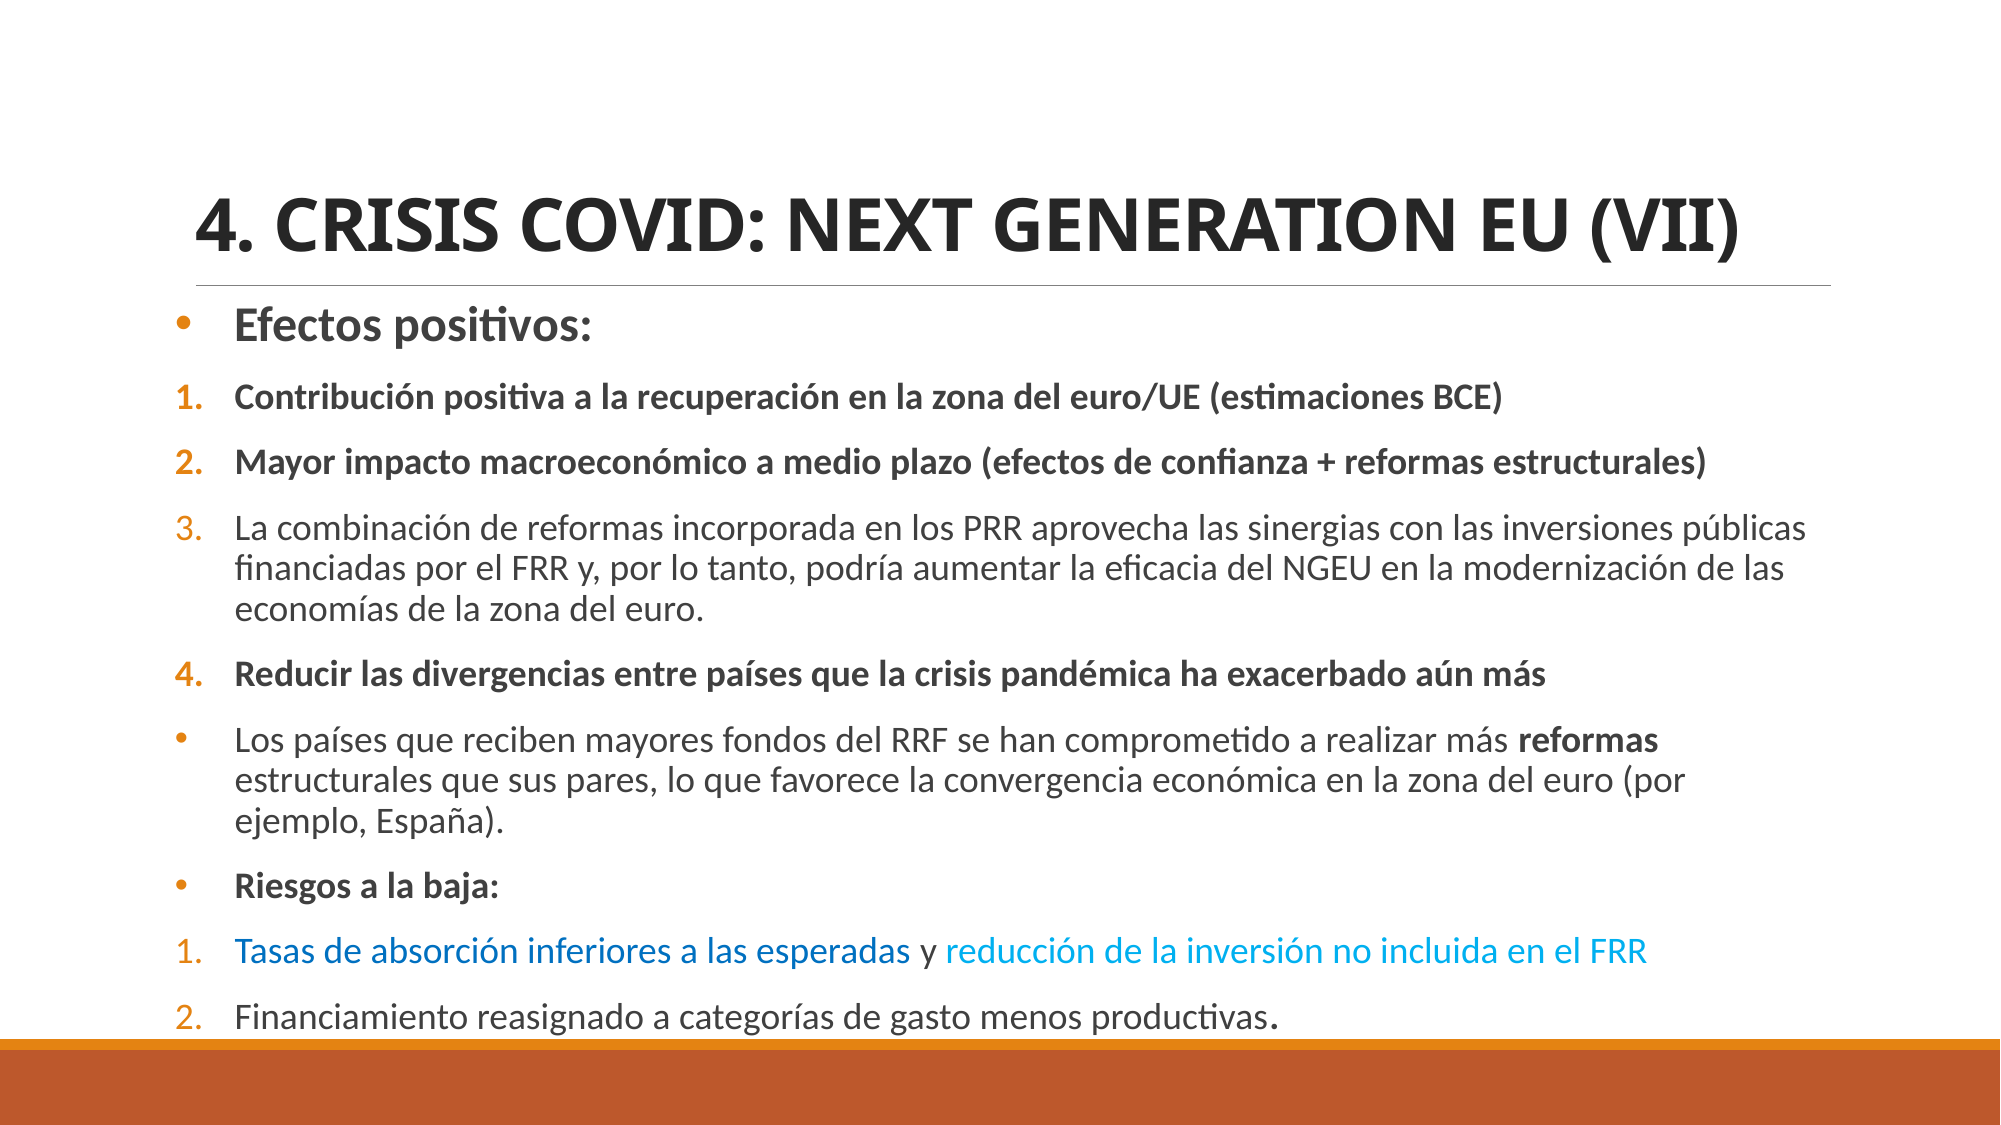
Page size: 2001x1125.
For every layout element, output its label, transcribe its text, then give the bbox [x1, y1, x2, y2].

list Efectos positivos: Contribución positiva a la recuperación en la zona del euro/UE (estimaciones BCE) Mayor impacto macroeconómico a medio plazo (efectos de confianza + reformas estructurales) La combinación de reformas incorporada en los PRR aprovecha las sinergias con las inversiones públicas financiadas por el FRR y, por lo tanto, podría aumentar la eficacia del NGEU en la modernización de las economías de la zona del euro. Reducir las divergencias entre países que la crisis pandémica ha exacerbado aún más Los países que reciben mayores fondos del RRF se han comprometido a realizar más reformas estructurales que sus pares, lo que favorece la convergencia económica en la zona del euro (por ejemplo, España). Riesgos a la baja: Tasas de absorción inferiores a las esperadas y reducción de la inversión no incluida en el FRR Financiamiento reasignado a categorías de gasto menos productivas. [174, 290, 1825, 1024]
text_box 4. CRISIS COVID: NEXT GENERATION EU (VII) [180, 157, 1840, 274]
